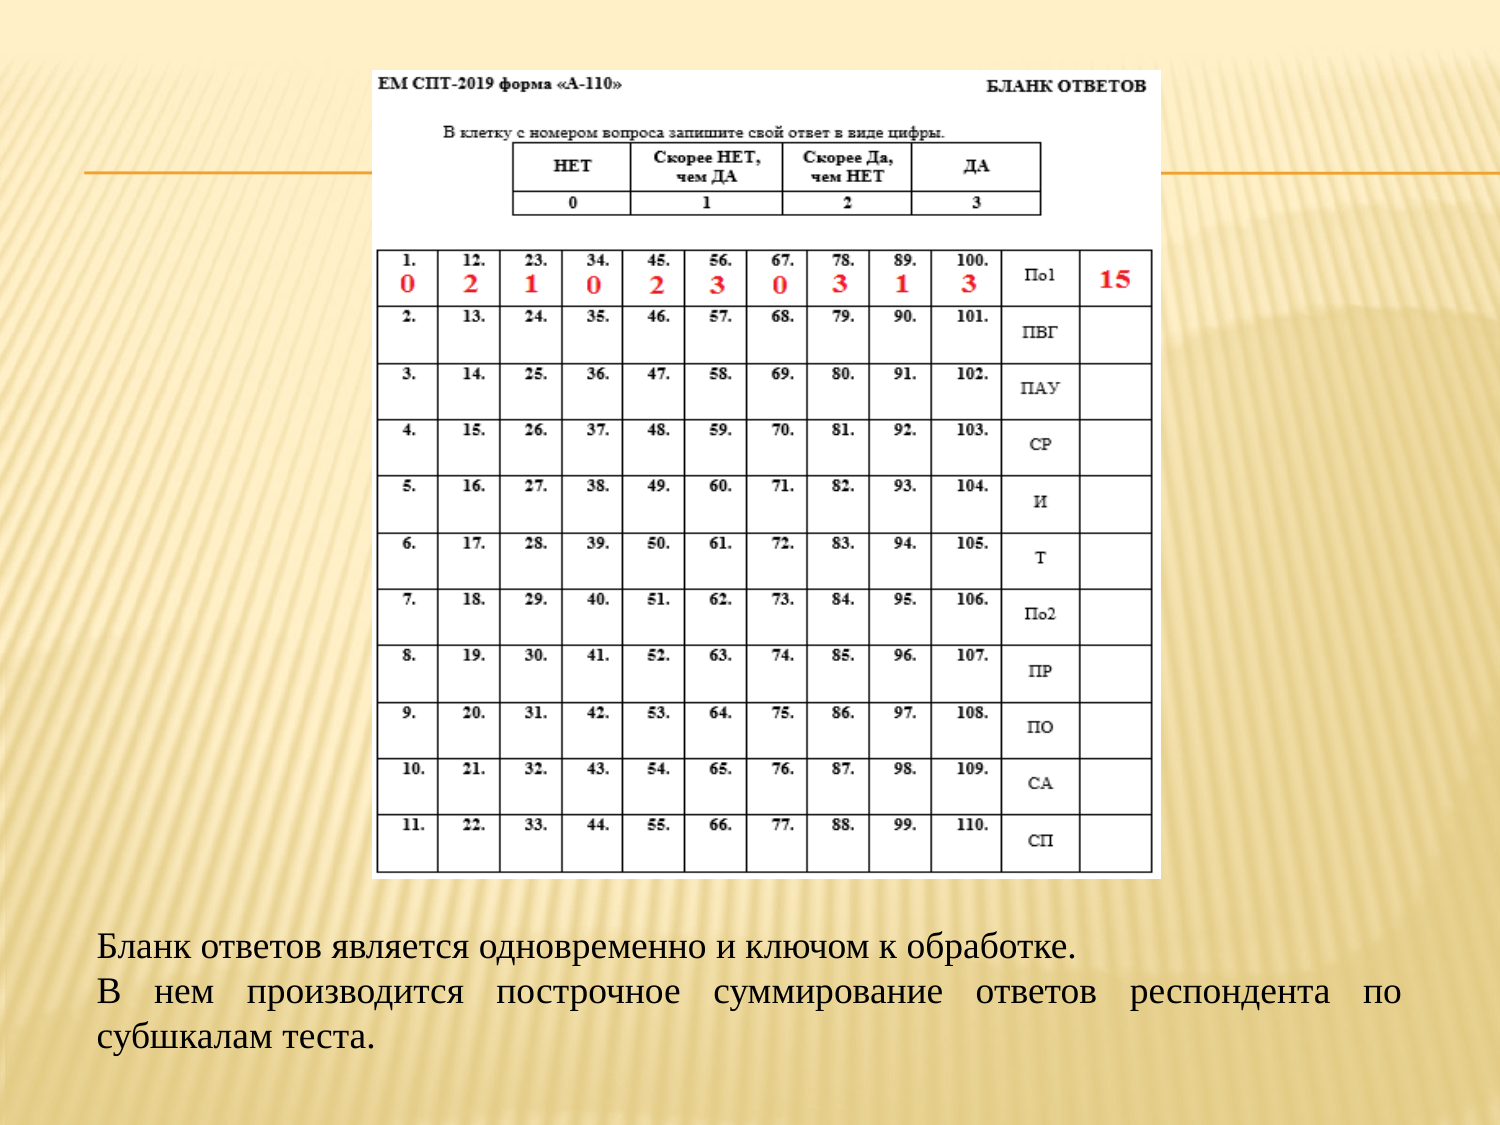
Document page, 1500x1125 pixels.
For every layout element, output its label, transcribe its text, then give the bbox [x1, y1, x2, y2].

text_box Бланк ответов является одновременно и ключом к обработке. В нем производится построчное суммирование ответов респондента по субшкалам теста. [81, 913, 1418, 1064]
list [372, 69, 1161, 880]
